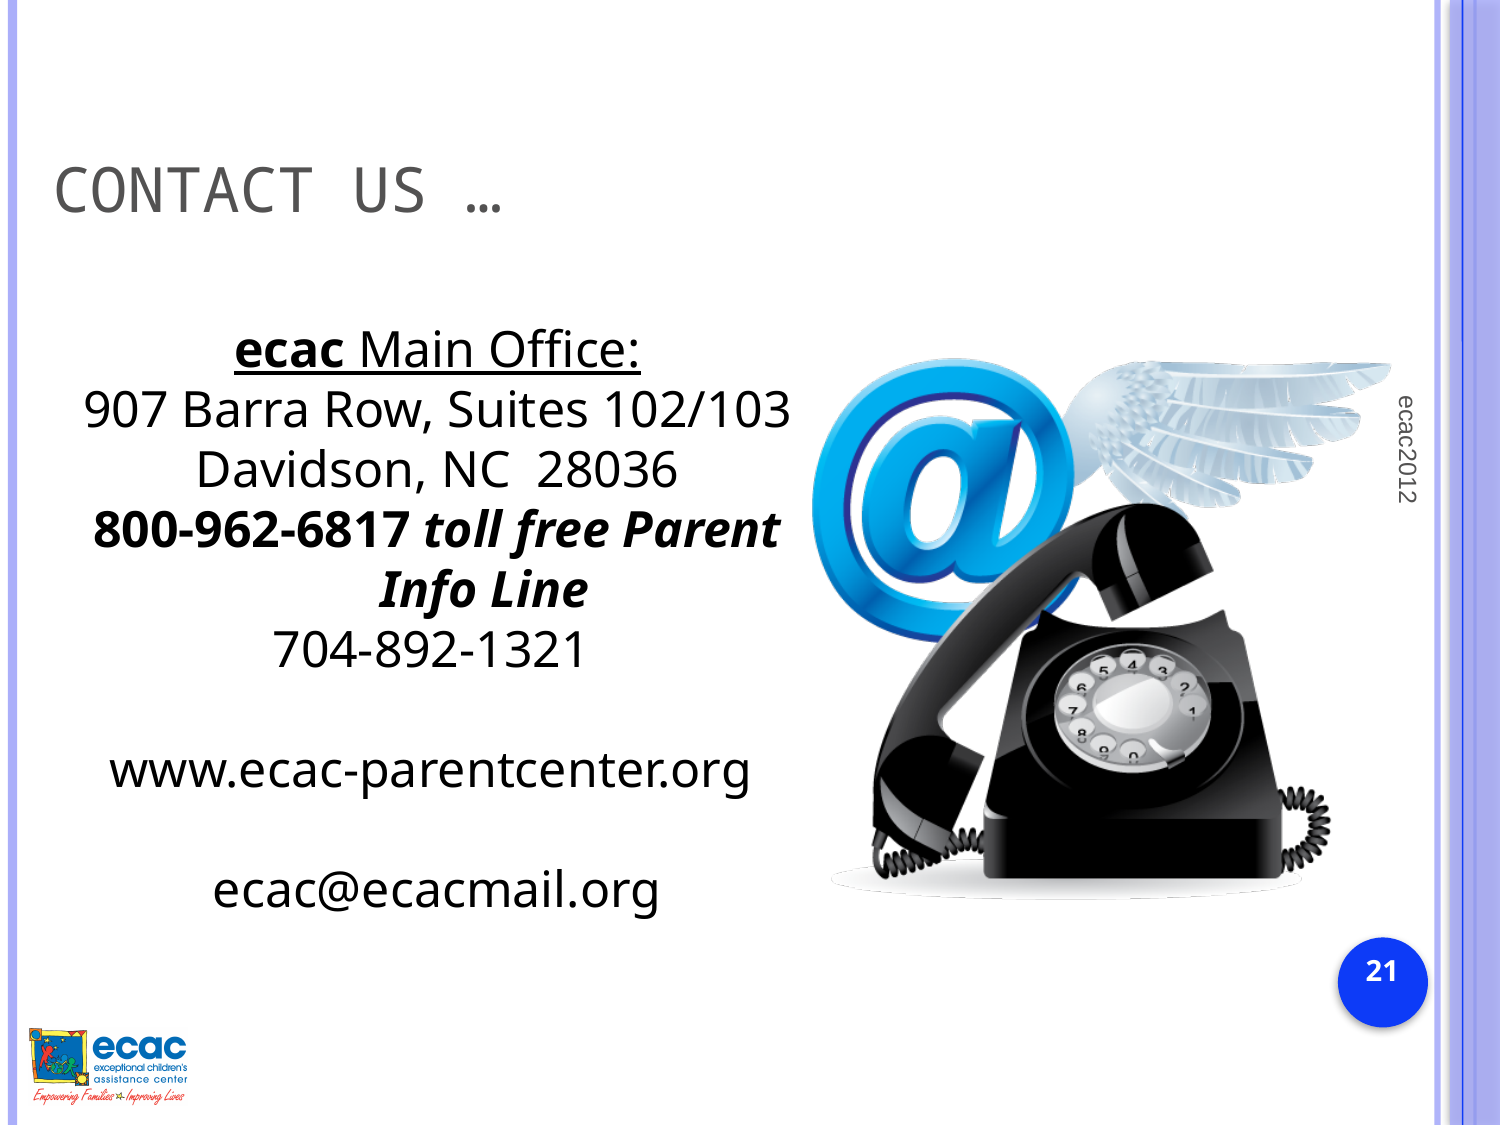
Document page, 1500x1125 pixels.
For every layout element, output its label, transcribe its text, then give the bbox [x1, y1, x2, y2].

slide_number 21 [1344, 945, 1420, 1024]
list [791, 329, 1401, 938]
title Contact us … [37, 45, 1466, 233]
list ecac Main Office: 907 Barra Row, Suites 102/103 Davidson, NC 28036 800-962-6817 toll free Parent Info Line 704-892-1321 www.ecac-parentcenter.org ecac@ecacmail.org [37, 249, 838, 1016]
footer ecac2012 [1406, 380, 1440, 906]
picture [28, 1027, 188, 1106]
